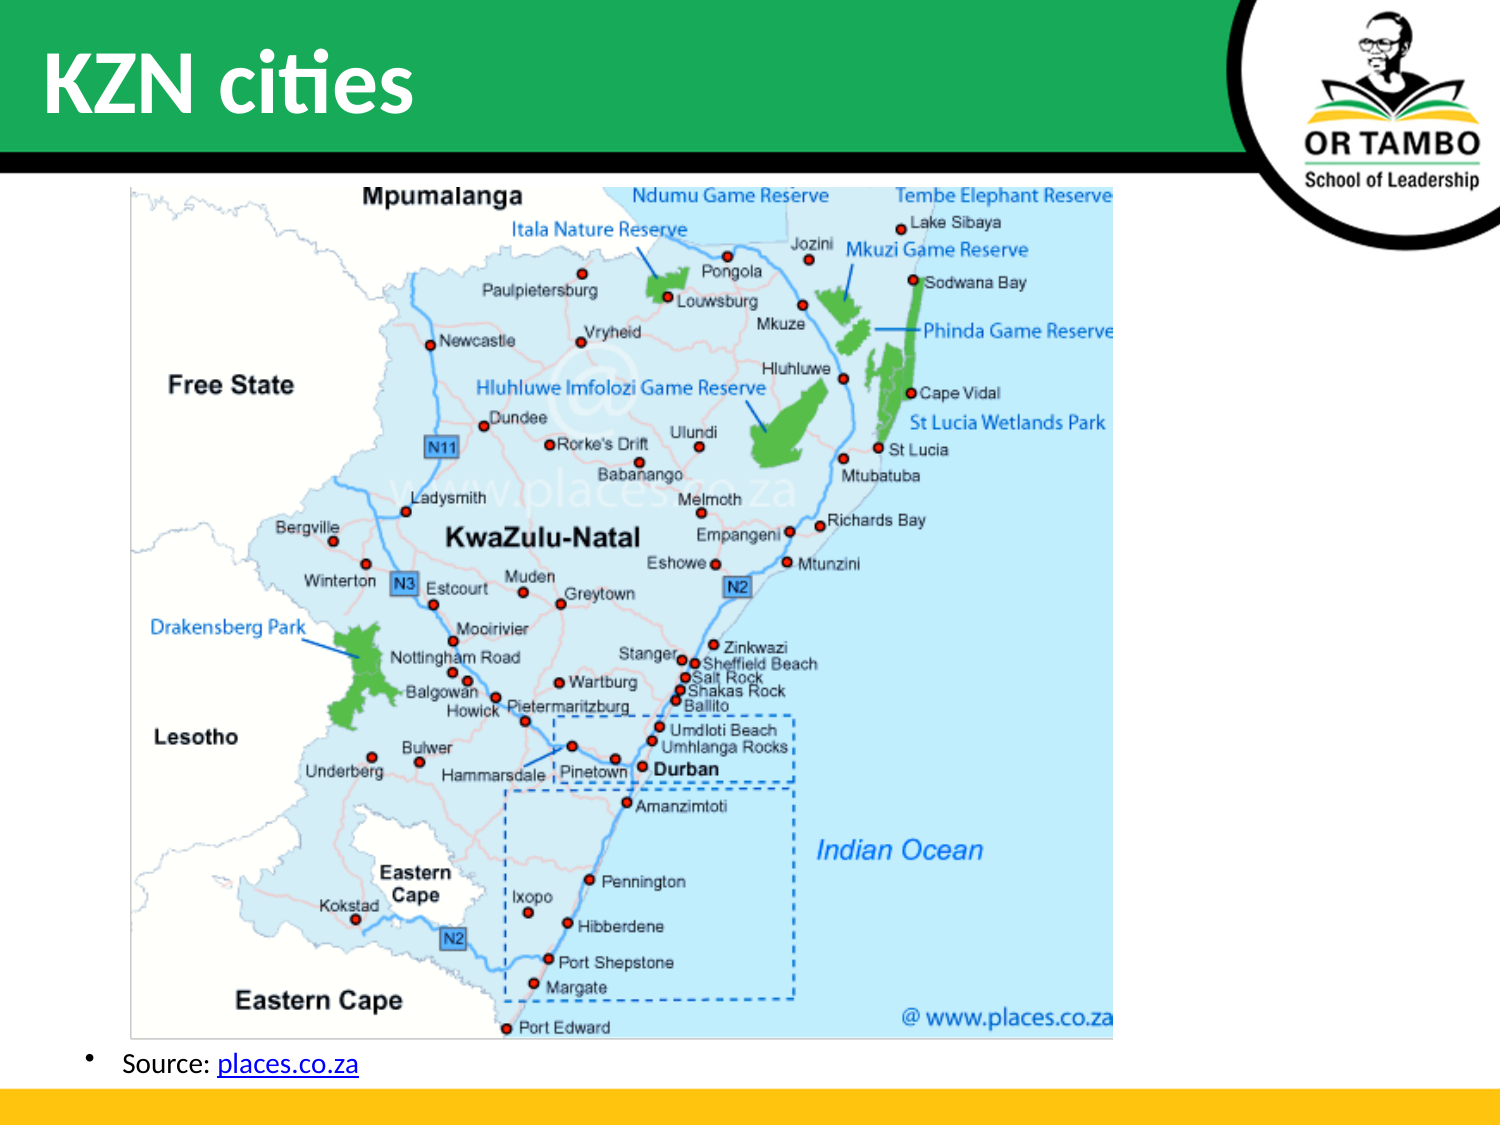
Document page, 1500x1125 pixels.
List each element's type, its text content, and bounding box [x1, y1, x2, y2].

title KZN cities [35, 0, 1387, 154]
text_box Source: places.co.za [77, 1037, 367, 1087]
picture [0, 0, 1500, 1125]
